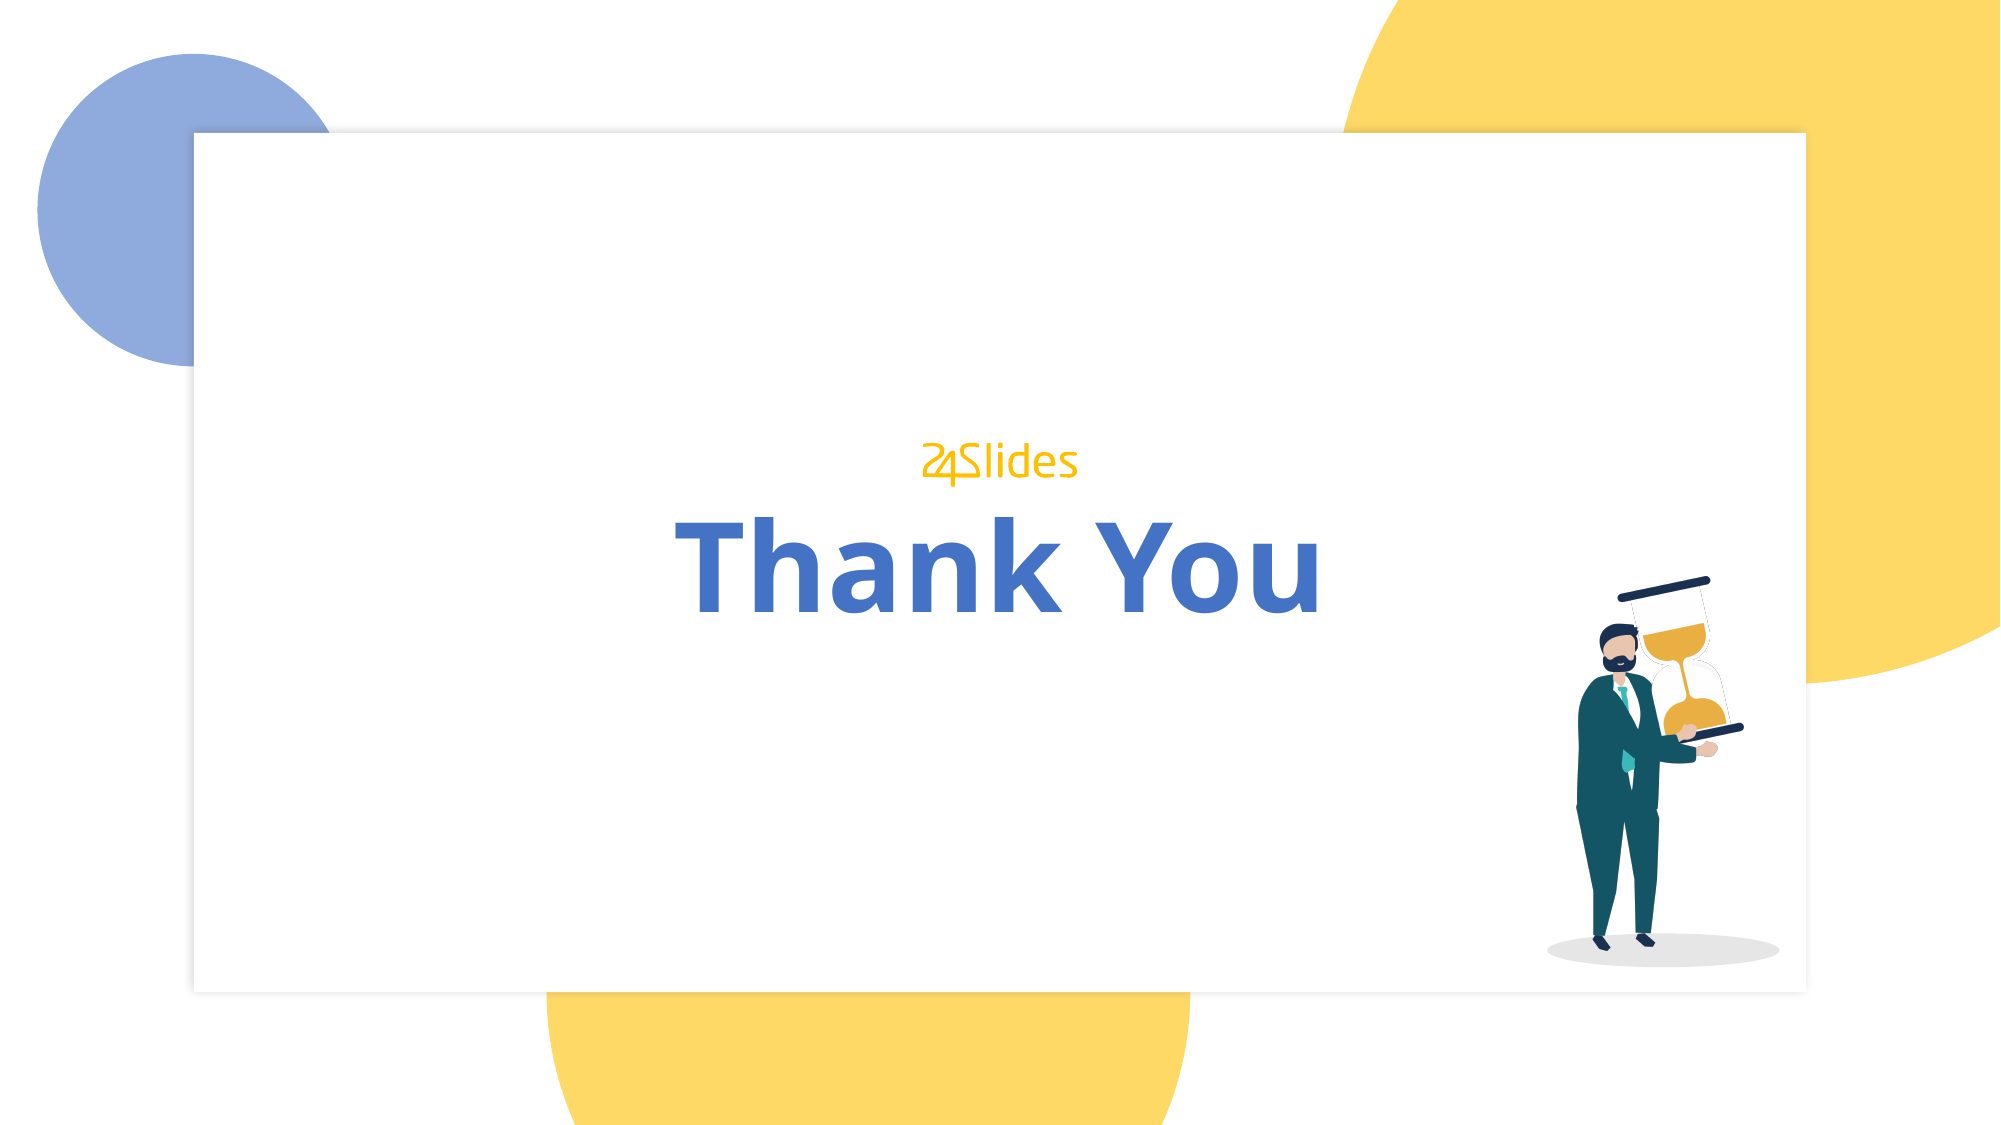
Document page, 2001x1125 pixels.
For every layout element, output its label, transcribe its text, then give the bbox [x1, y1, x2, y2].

text_box Thank You [397, 487, 1603, 638]
text_box [36, 52, 327, 368]
text_box [193, 132, 1807, 993]
text_box [545, 1000, 1192, 1125]
text_box [1343, 0, 2000, 685]
text_box [1546, 937, 1781, 969]
picture [1576, 576, 1744, 951]
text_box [922, 442, 1078, 487]
